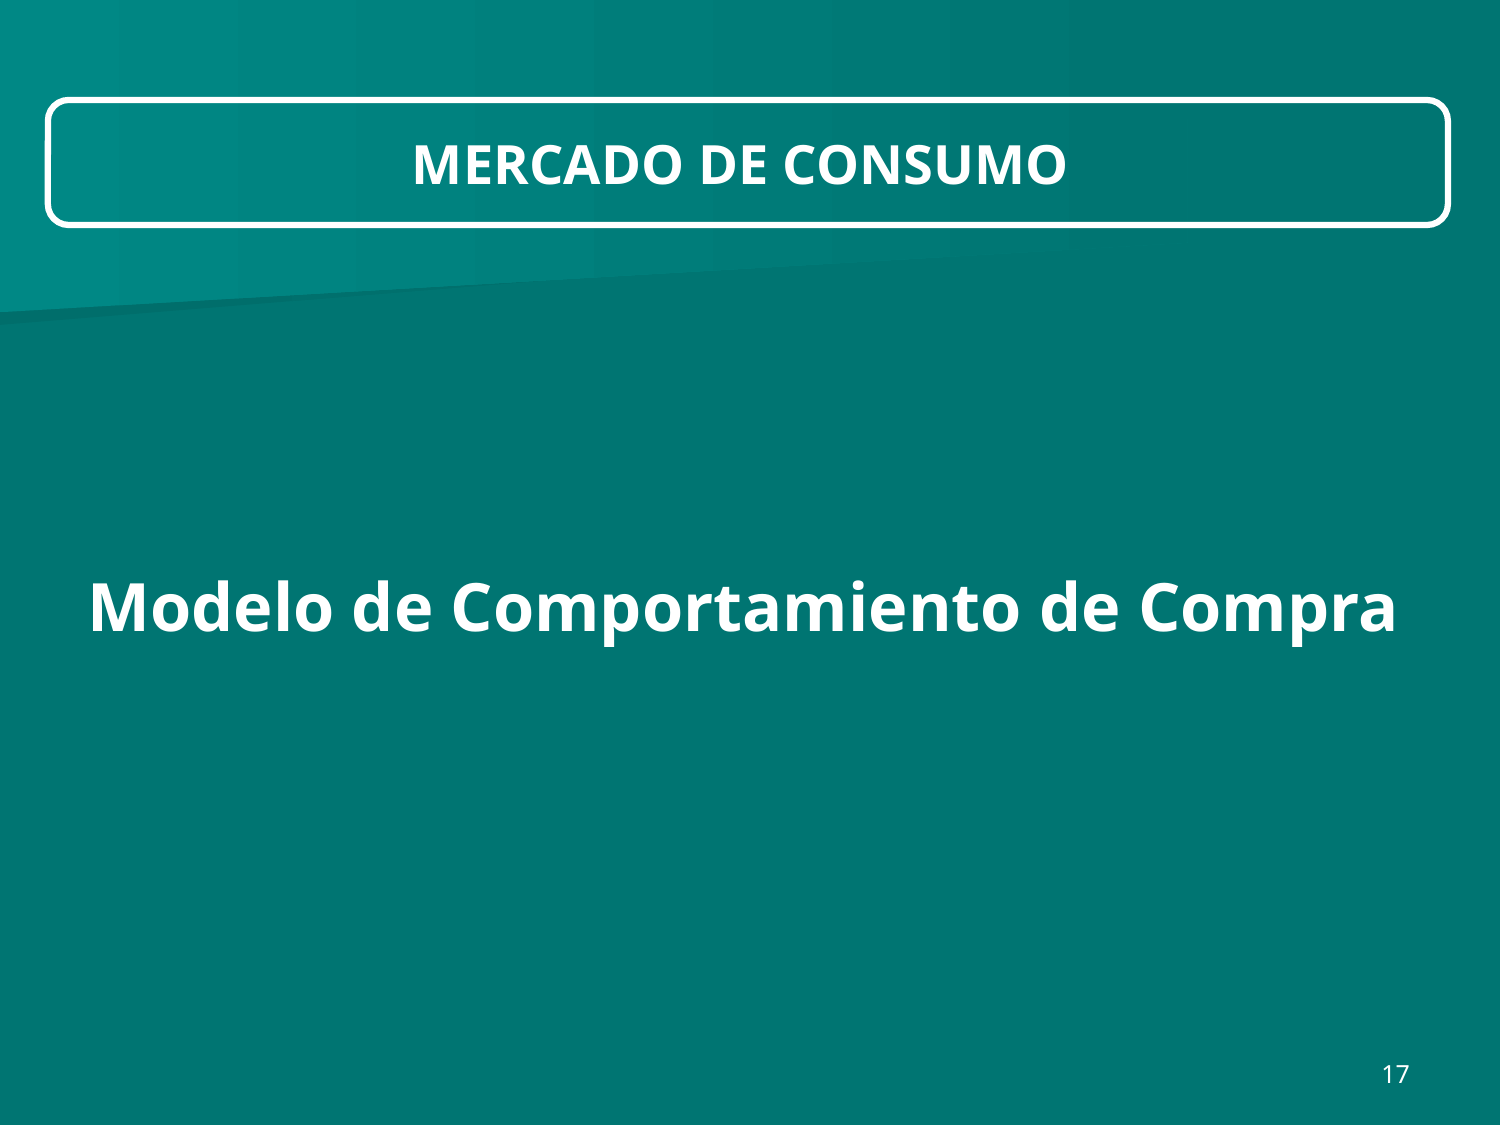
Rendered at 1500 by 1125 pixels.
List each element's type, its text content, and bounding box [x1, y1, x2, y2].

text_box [46, 99, 1449, 653]
slide_number 17 [1074, 1024, 1426, 1101]
